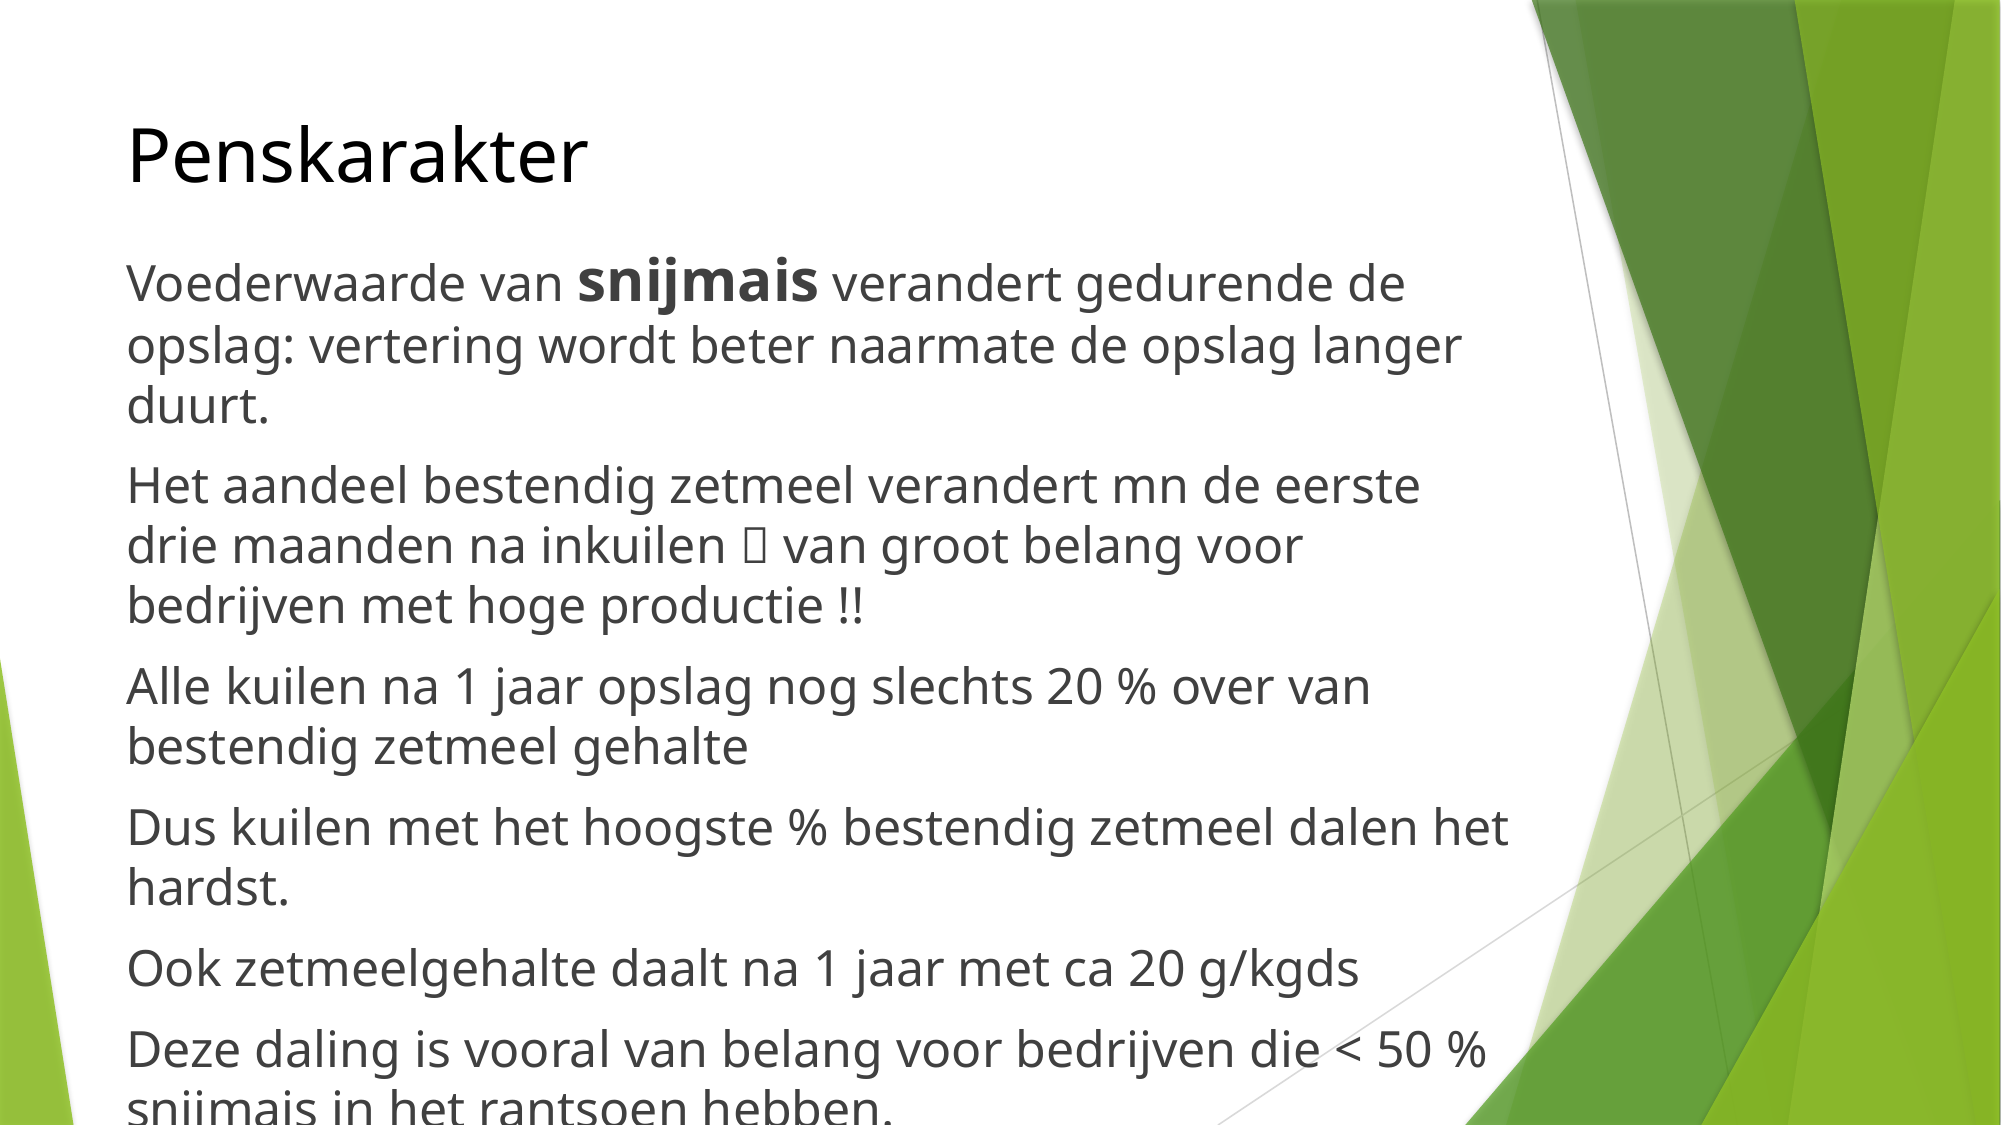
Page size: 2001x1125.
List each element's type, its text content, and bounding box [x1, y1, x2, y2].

title Penskarakter [111, 99, 1522, 235]
list Voederwaarde van snijmais verandert gedurende de opslag: vertering wordt beter naarmate de opslag langer duurt. Het aandeel bestendig zetmeel verandert mn de eerste drie maanden na inkuilen  van groot belang voor bedrijven met hoge productie !! Alle kuilen na 1 jaar opslag nog slechts 20 % over van bestendig zetmeel gehalte Dus kuilen met het hoogste % bestendig zetmeel dalen het hardst. Ook zetmeelgehalte daalt na 1 jaar met ca 20 g/kgds Deze daling is vooral van belang voor bedrijven die < 50 % snijmais in het rantsoen hebben. Bedrijven met > 50 % ds snijmais aanbod van bestendig zetmeel blijft dan nog voldoende [111, 235, 1535, 1043]
